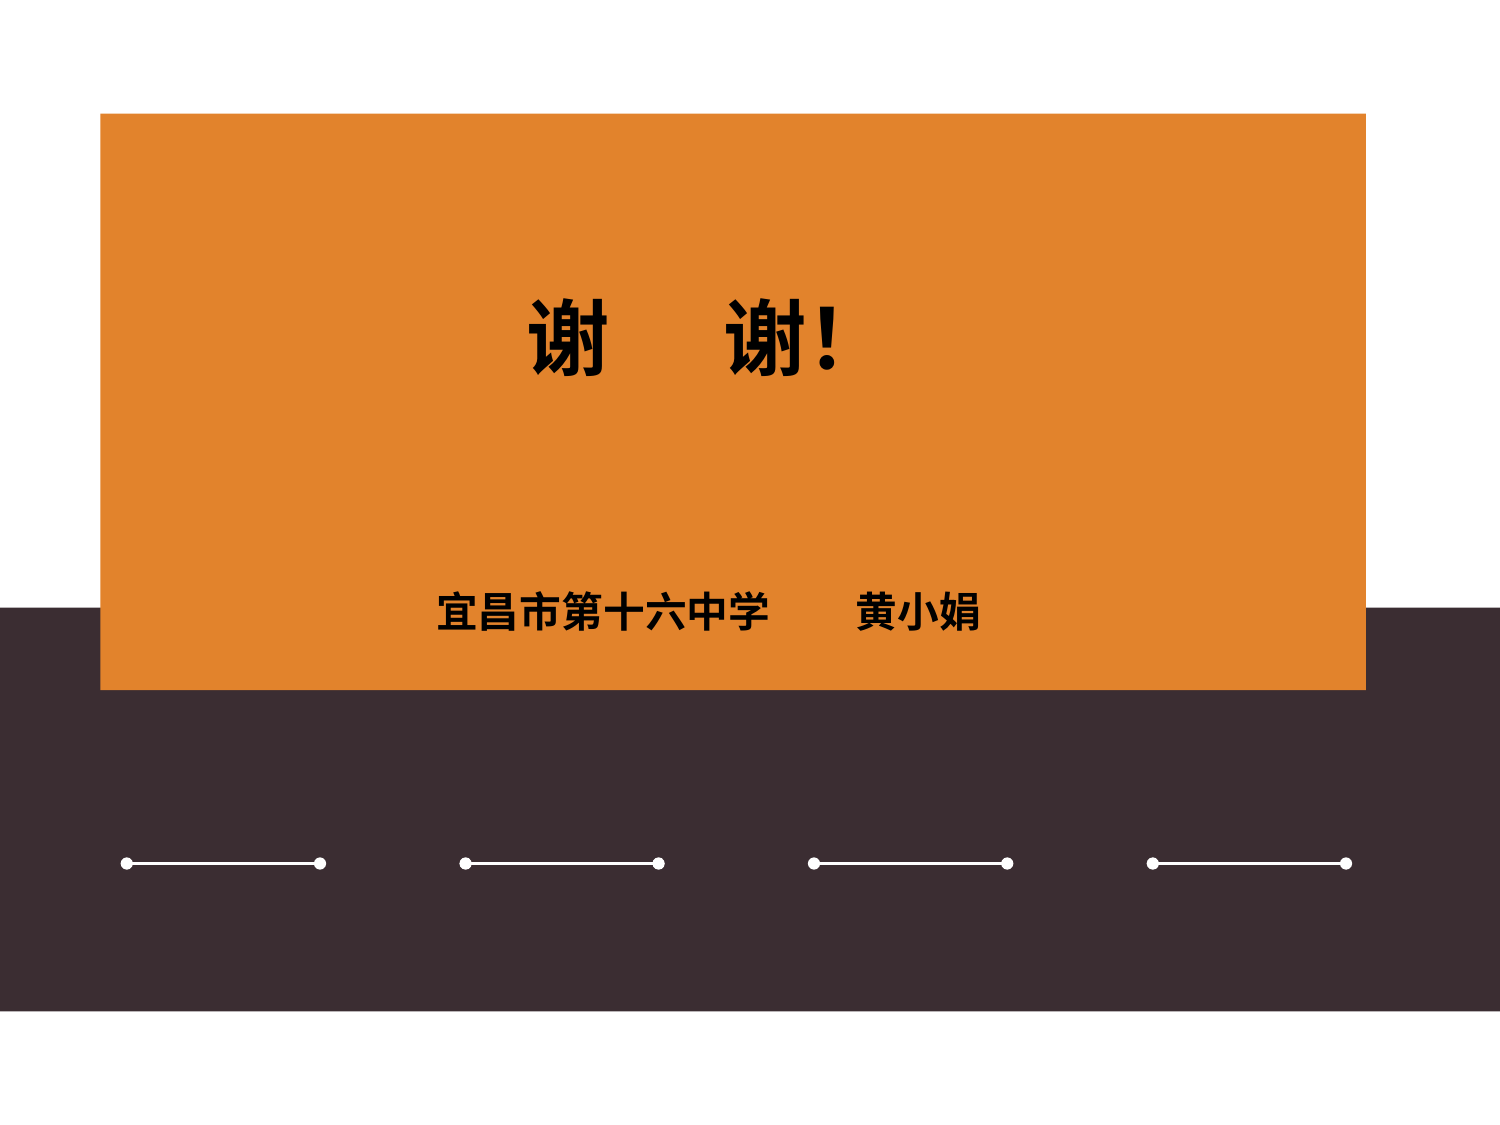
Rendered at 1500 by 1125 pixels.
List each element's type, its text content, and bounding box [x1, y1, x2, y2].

text_box 点击添加文本 [212, 1012, 467, 1021]
text_box [0, 607, 1500, 1012]
text_box 谢 谢！ 宜昌市第十六中学 黄小娟 [242, 278, 1176, 644]
text_box [100, 113, 1366, 691]
text_box 点击添加文本 [985, 1012, 1241, 1021]
text_box 点击添加文本 [470, 1012, 725, 1021]
text_box 点击添加文本 [727, 1012, 983, 1021]
